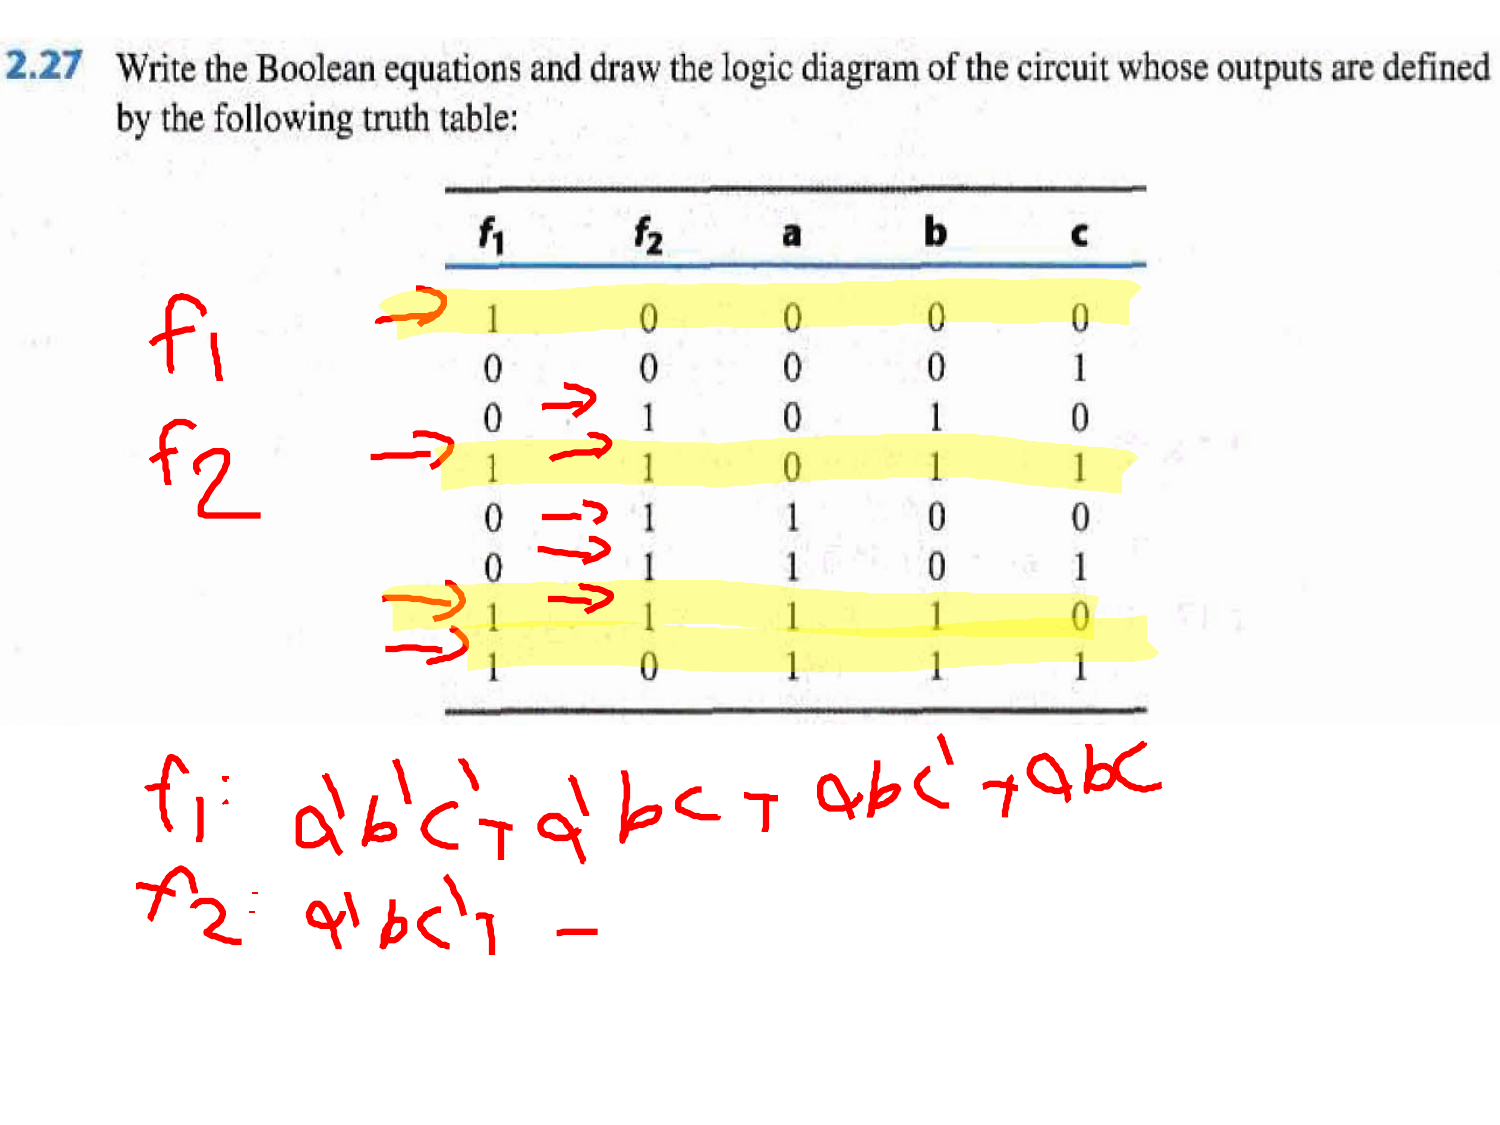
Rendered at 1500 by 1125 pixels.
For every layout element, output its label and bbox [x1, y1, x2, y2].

text_box [621, 770, 660, 842]
text_box [145, 785, 170, 790]
text_box [444, 875, 465, 916]
text_box [1028, 755, 1071, 802]
text_box [298, 807, 342, 855]
text_box [1083, 744, 1114, 792]
text_box [192, 900, 242, 943]
text_box [569, 777, 587, 816]
text_box [870, 760, 879, 809]
text_box [488, 919, 493, 955]
text_box [422, 803, 459, 848]
text_box [819, 775, 862, 820]
text_box [1115, 742, 1162, 791]
text_box [763, 798, 767, 832]
text_box [916, 768, 950, 807]
text_box [161, 756, 187, 830]
text_box [539, 815, 585, 863]
text_box [363, 795, 395, 845]
text_box [1004, 788, 1011, 818]
text_box [677, 788, 719, 819]
text_box [148, 867, 196, 921]
picture [0, 37, 1500, 726]
text_box [419, 908, 450, 947]
text_box [744, 794, 778, 800]
text_box [938, 735, 952, 765]
text_box [476, 914, 493, 919]
text_box [982, 782, 1018, 789]
text_box [394, 760, 410, 805]
text_box [136, 884, 176, 895]
text_box [346, 892, 358, 927]
text_box [478, 820, 513, 829]
text_box [1008, 775, 1012, 785]
text_box [308, 903, 344, 950]
text_box [381, 899, 405, 947]
text_box [198, 796, 202, 843]
text_box [556, 930, 598, 934]
text_box [460, 758, 477, 789]
text_box [869, 785, 899, 818]
text_box [324, 774, 344, 818]
